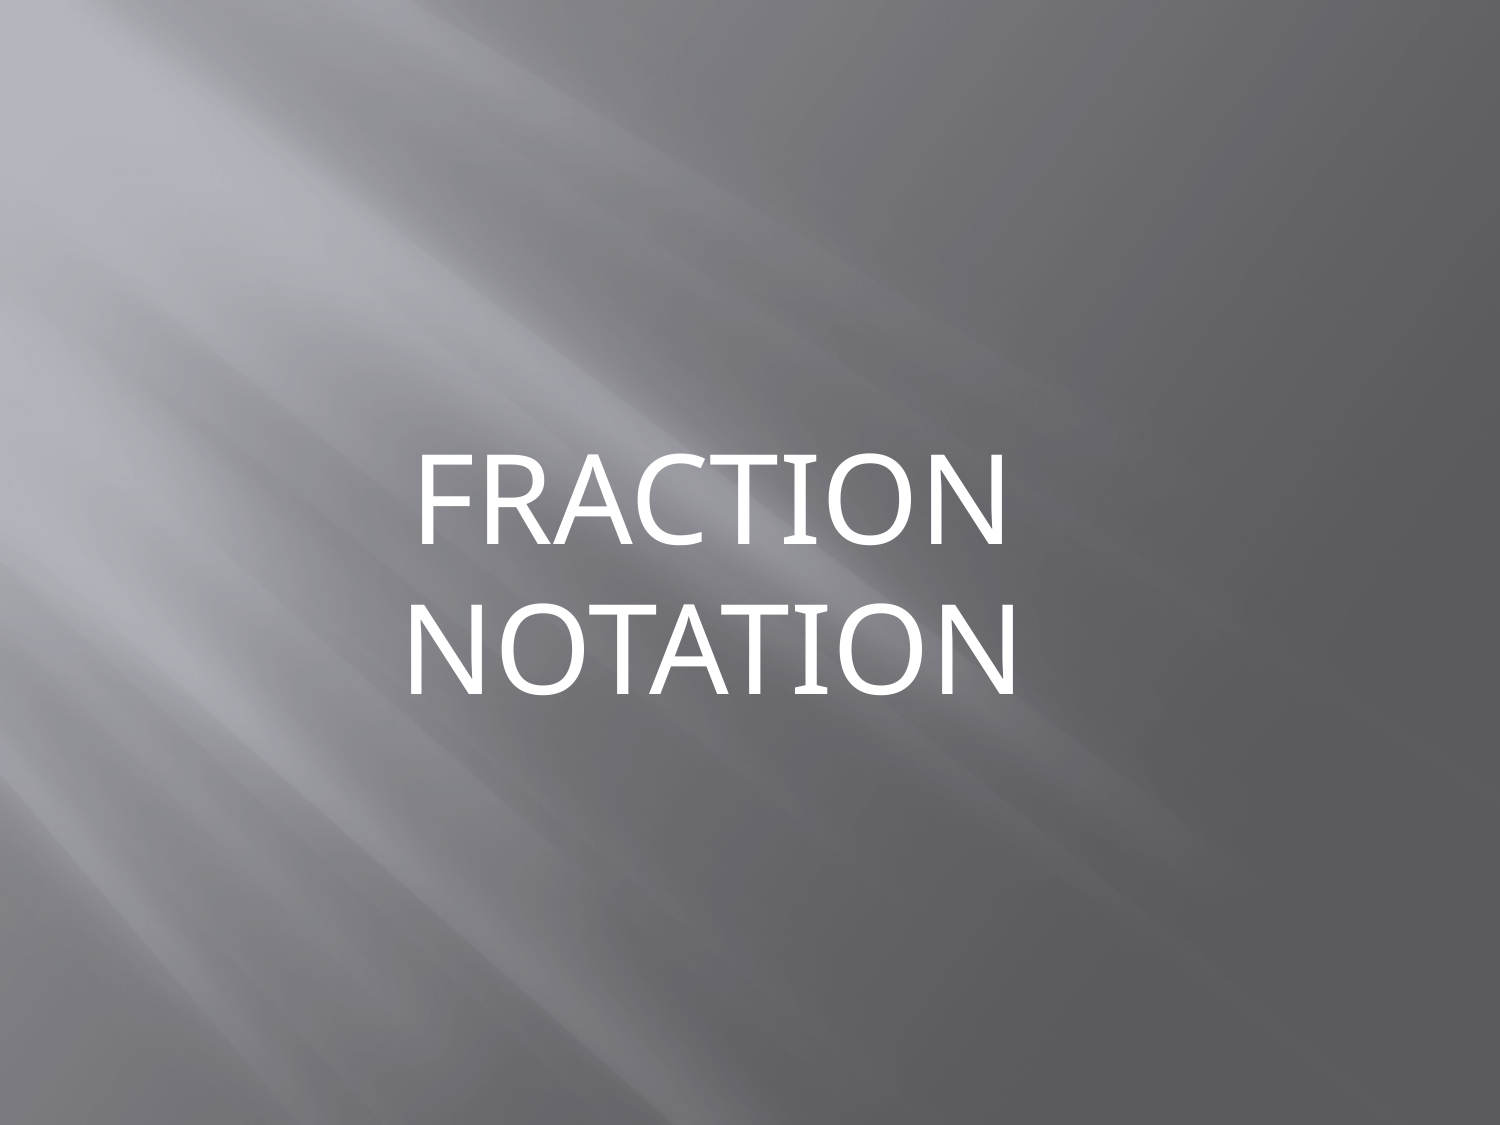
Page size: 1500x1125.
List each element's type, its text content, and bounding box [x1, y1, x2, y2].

text_box FRACTION NOTATION [187, 412, 1238, 728]
